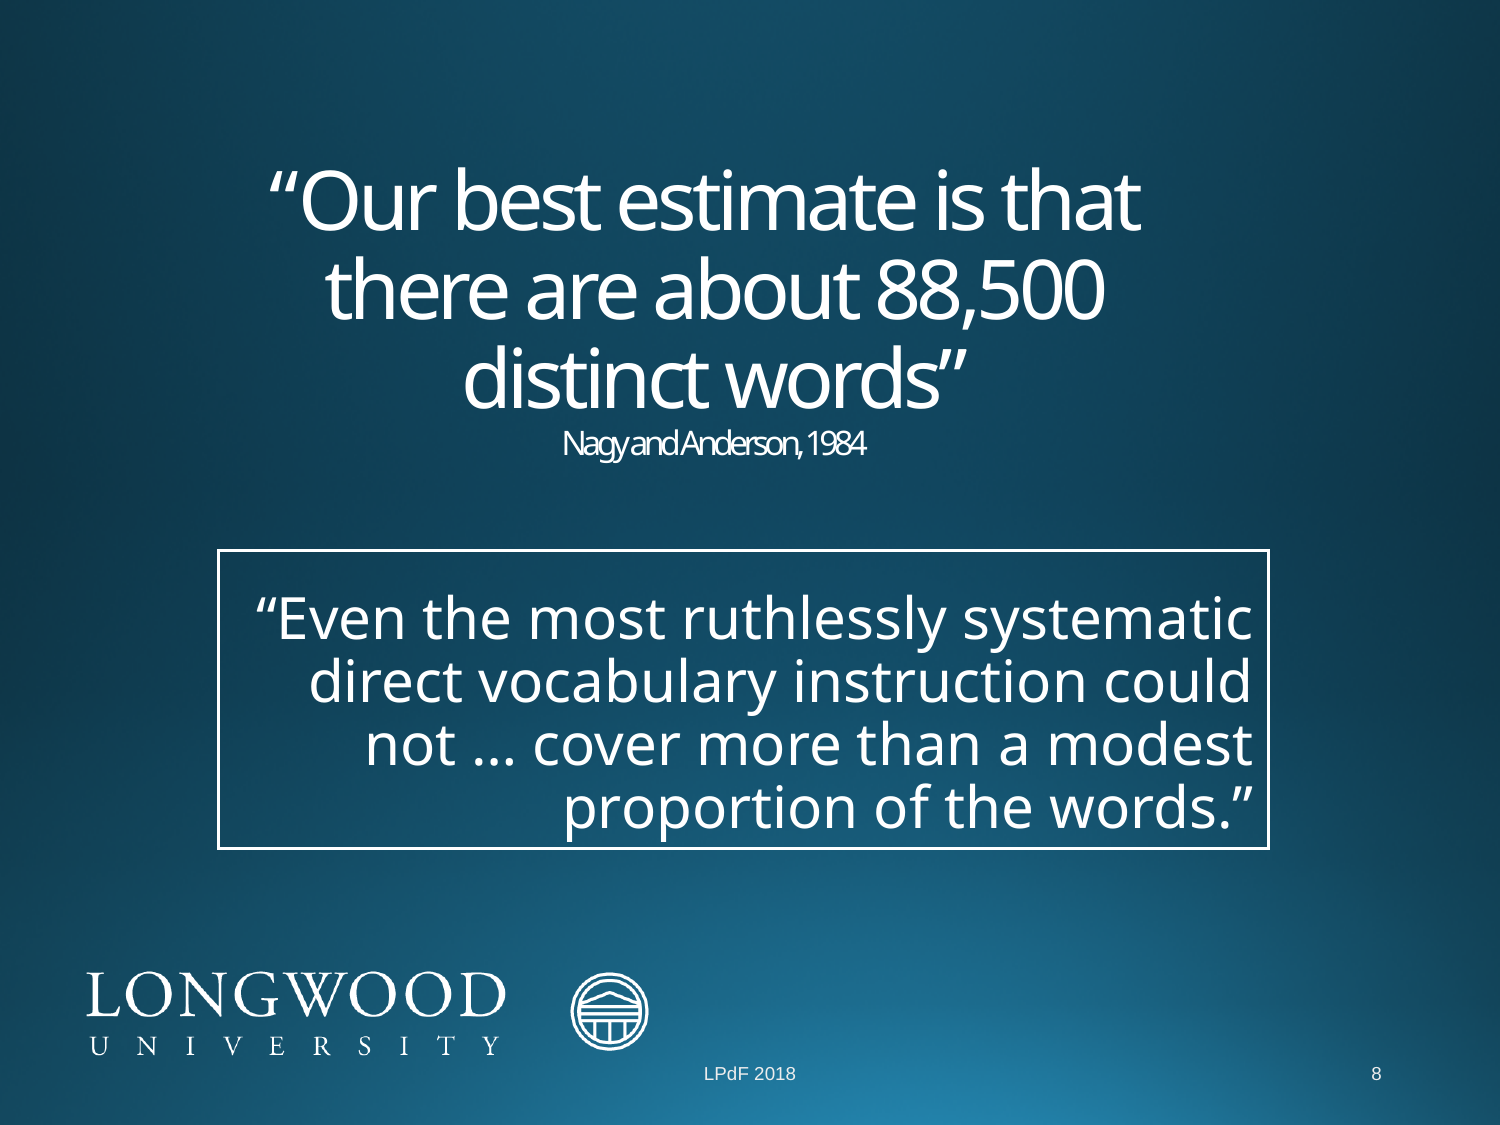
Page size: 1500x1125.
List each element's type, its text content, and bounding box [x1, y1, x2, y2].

slide_number 8 [1059, 1042, 1397, 1103]
title “Our best estimate is that there are about 88,500 distinct words” Nagy and Anderson, 1984 [242, 151, 1188, 549]
footer LPdF 2018 [496, 1042, 1004, 1103]
subtitle “Even the most ruthlessly systematic direct vocabulary instruction could not … cover more than a modest proportion of the words.” [217, 549, 1270, 850]
picture [0, 0, 1500, 1125]
